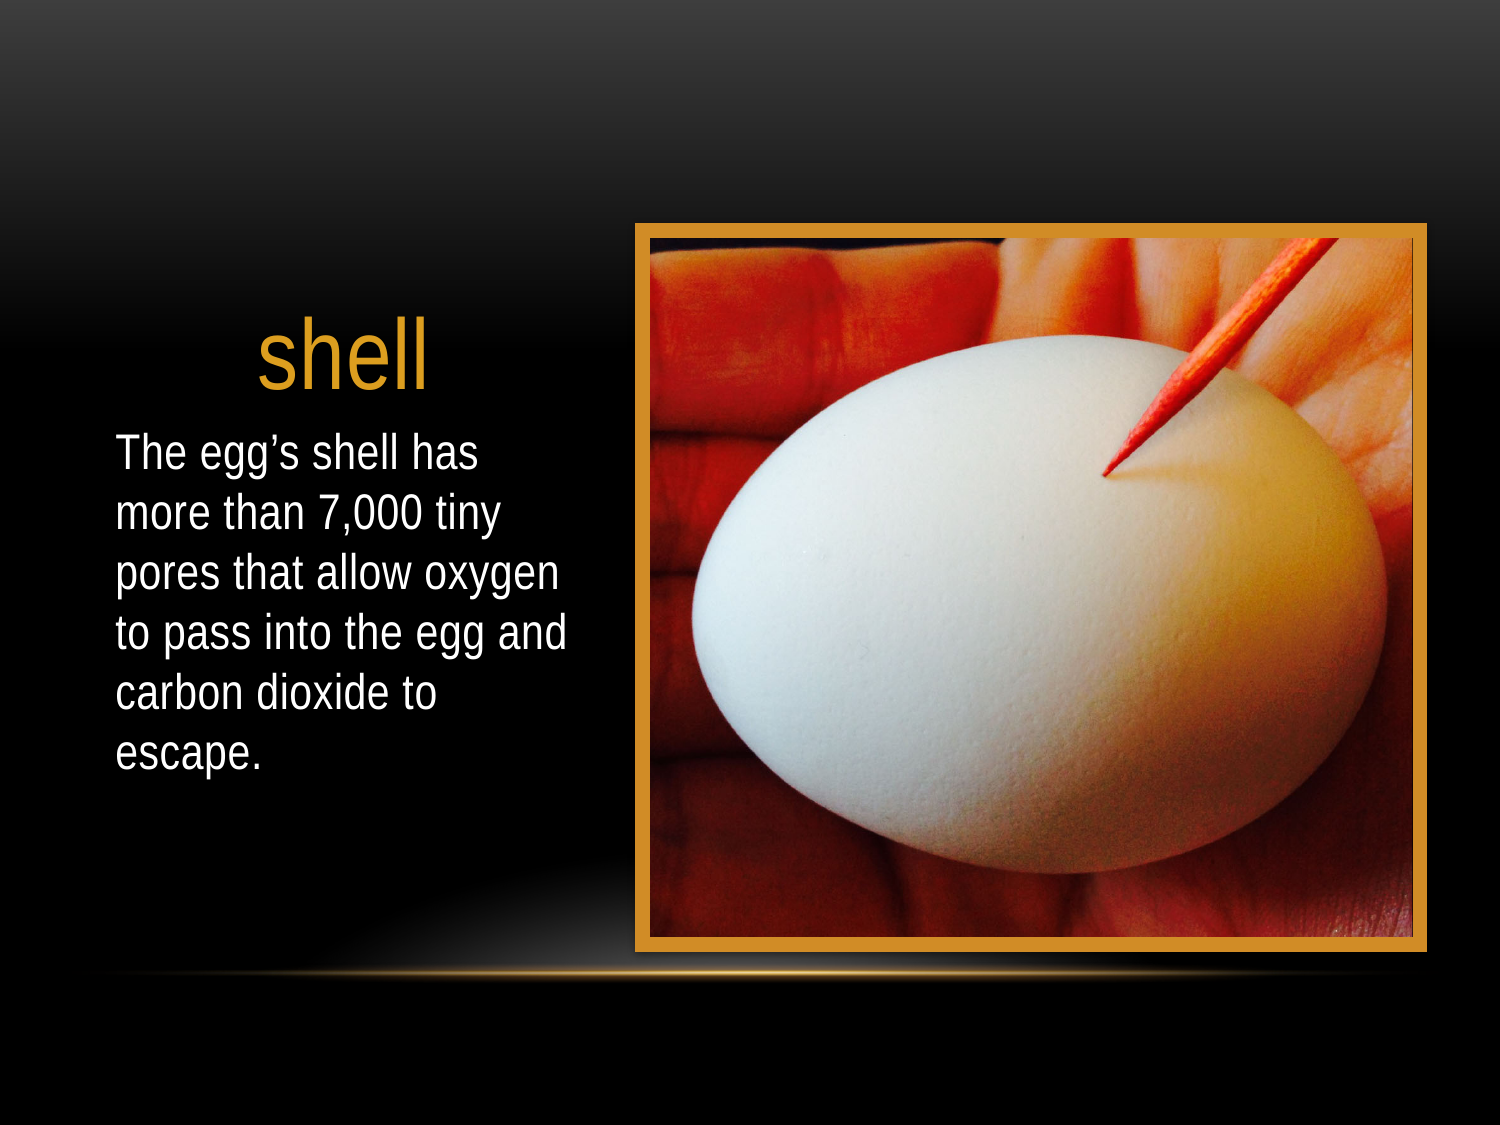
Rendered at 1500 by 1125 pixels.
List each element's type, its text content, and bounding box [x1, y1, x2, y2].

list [649, 237, 1413, 938]
picture [0, 0, 1500, 1125]
title shell [100, 237, 588, 417]
list The egg’s shell has more than 7,000 tiny pores that allow oxygen to pass into the egg and carbon dioxide to escape. [100, 417, 588, 938]
